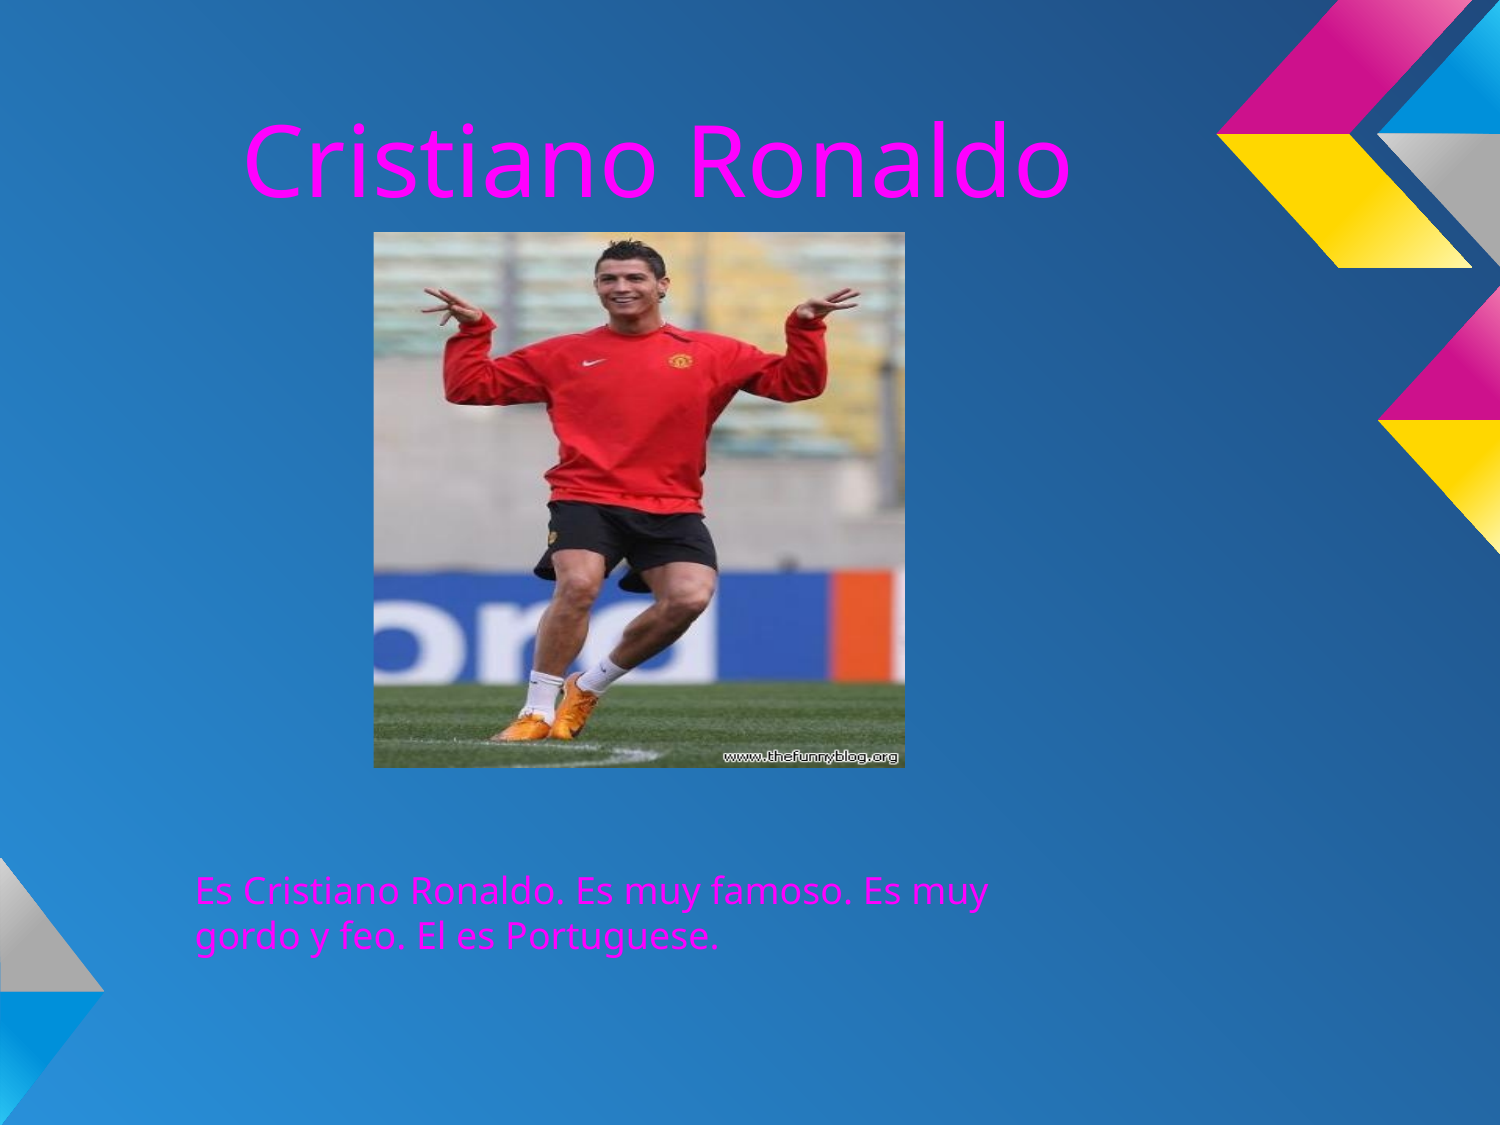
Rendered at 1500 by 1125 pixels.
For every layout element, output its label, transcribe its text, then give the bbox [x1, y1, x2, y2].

text_box [373, 232, 905, 768]
title Cristiano Ronaldo [75, 45, 1204, 233]
text_box Es Cristiano Ronaldo. Es muy famoso. Es muy gordo y feo. El es Portuguese. [179, 851, 1099, 1028]
